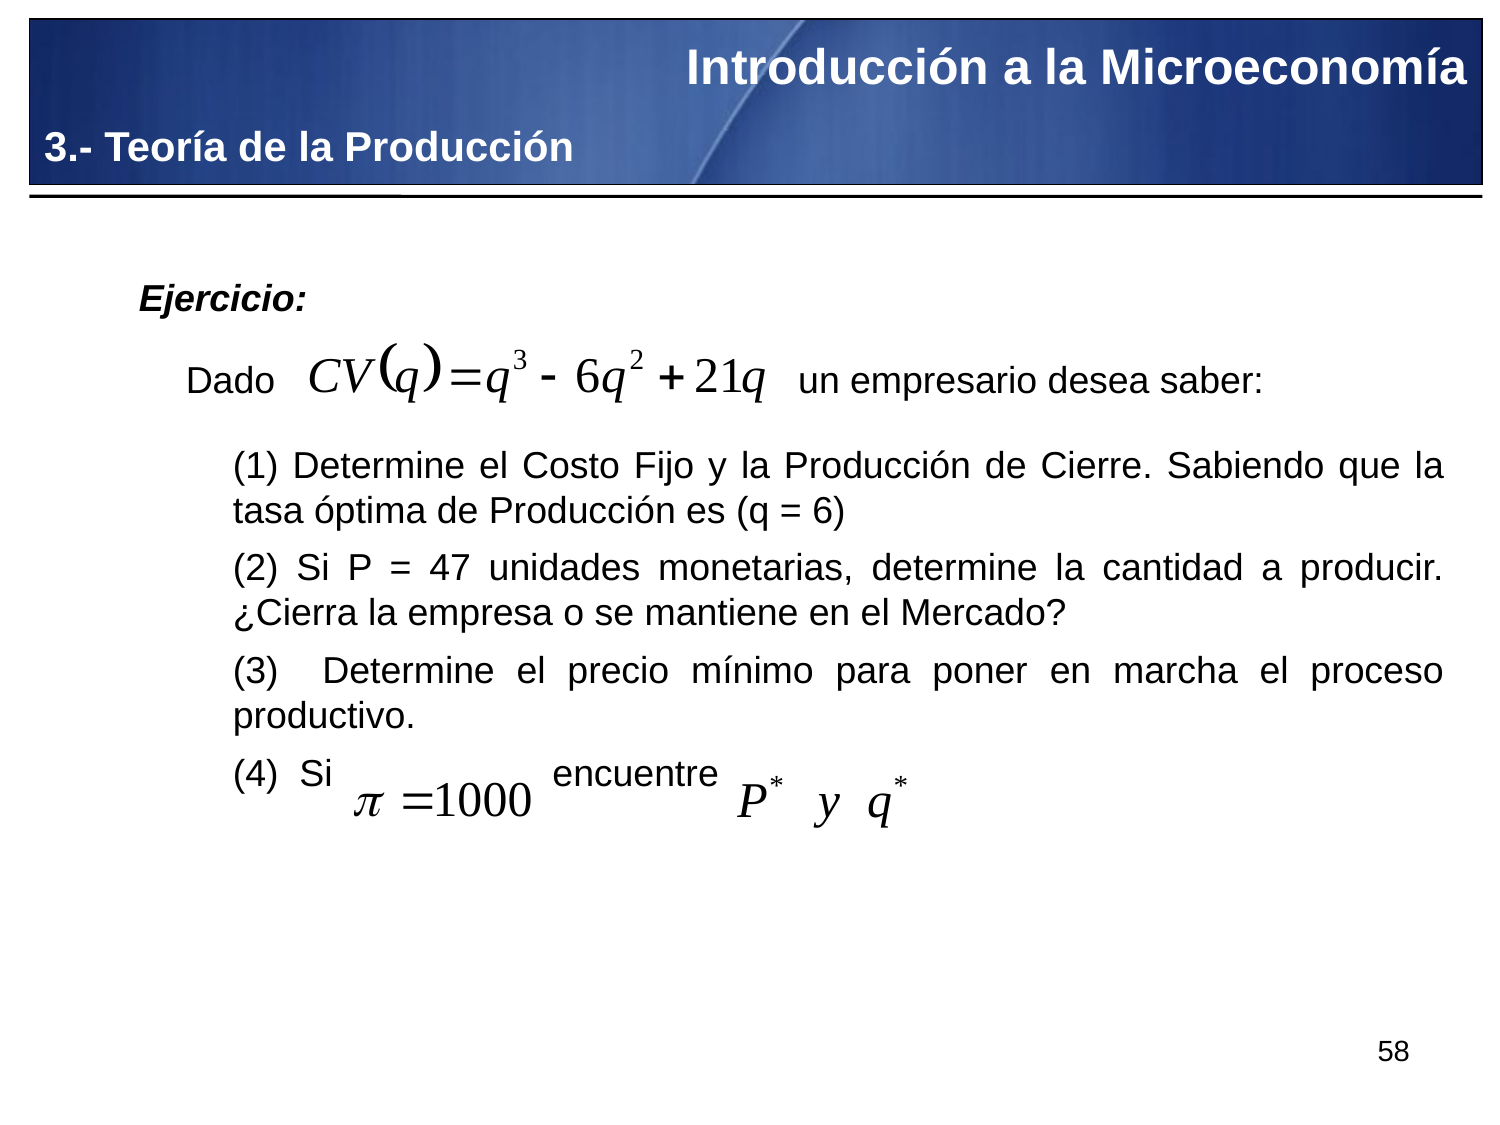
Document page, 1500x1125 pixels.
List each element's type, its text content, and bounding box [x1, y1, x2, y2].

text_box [300, 337, 777, 414]
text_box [727, 762, 916, 839]
slide_number 58 [1074, 1024, 1426, 1103]
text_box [348, 769, 541, 829]
text_box (1) Determine el Costo Fijo y la Producción de Cierre. Sabiendo que la tasa óptima de Producción es (q = 6) (2) Si P = 47 unidades monetarias, determine la cantidad a producir. ¿Cierra la empresa o se mantiene en el Mercado? (3) Determine el precio mínimo para poner en marcha el proceso productivo. (4) Si encuentre [218, 433, 1459, 541]
text_box Ejercicio: [123, 266, 337, 326]
text_box Dado un empresario desea saber: [781, 348, 1353, 409]
text_box (1) Determine el Costo Fijo y la Producción de Cierre. Sabiendo que la tasa óptima de Producción es (q = 6) (2) Si P = 47 unidades monetarias, determine la cantidad a producir. ¿Cierra la empresa o se mantiene en el Mercado? (3) Determine el precio mínimo para poner en marcha el proceso productivo. (4) Si encuentre [218, 545, 1459, 801]
text_box Dado un empresario desea saber: [171, 348, 295, 409]
text_box Introducción a la Microeconomía [608, 26, 1483, 102]
text_box 3.- Teoría de la Producción [29, 112, 632, 178]
text_box [29, 19, 1483, 185]
